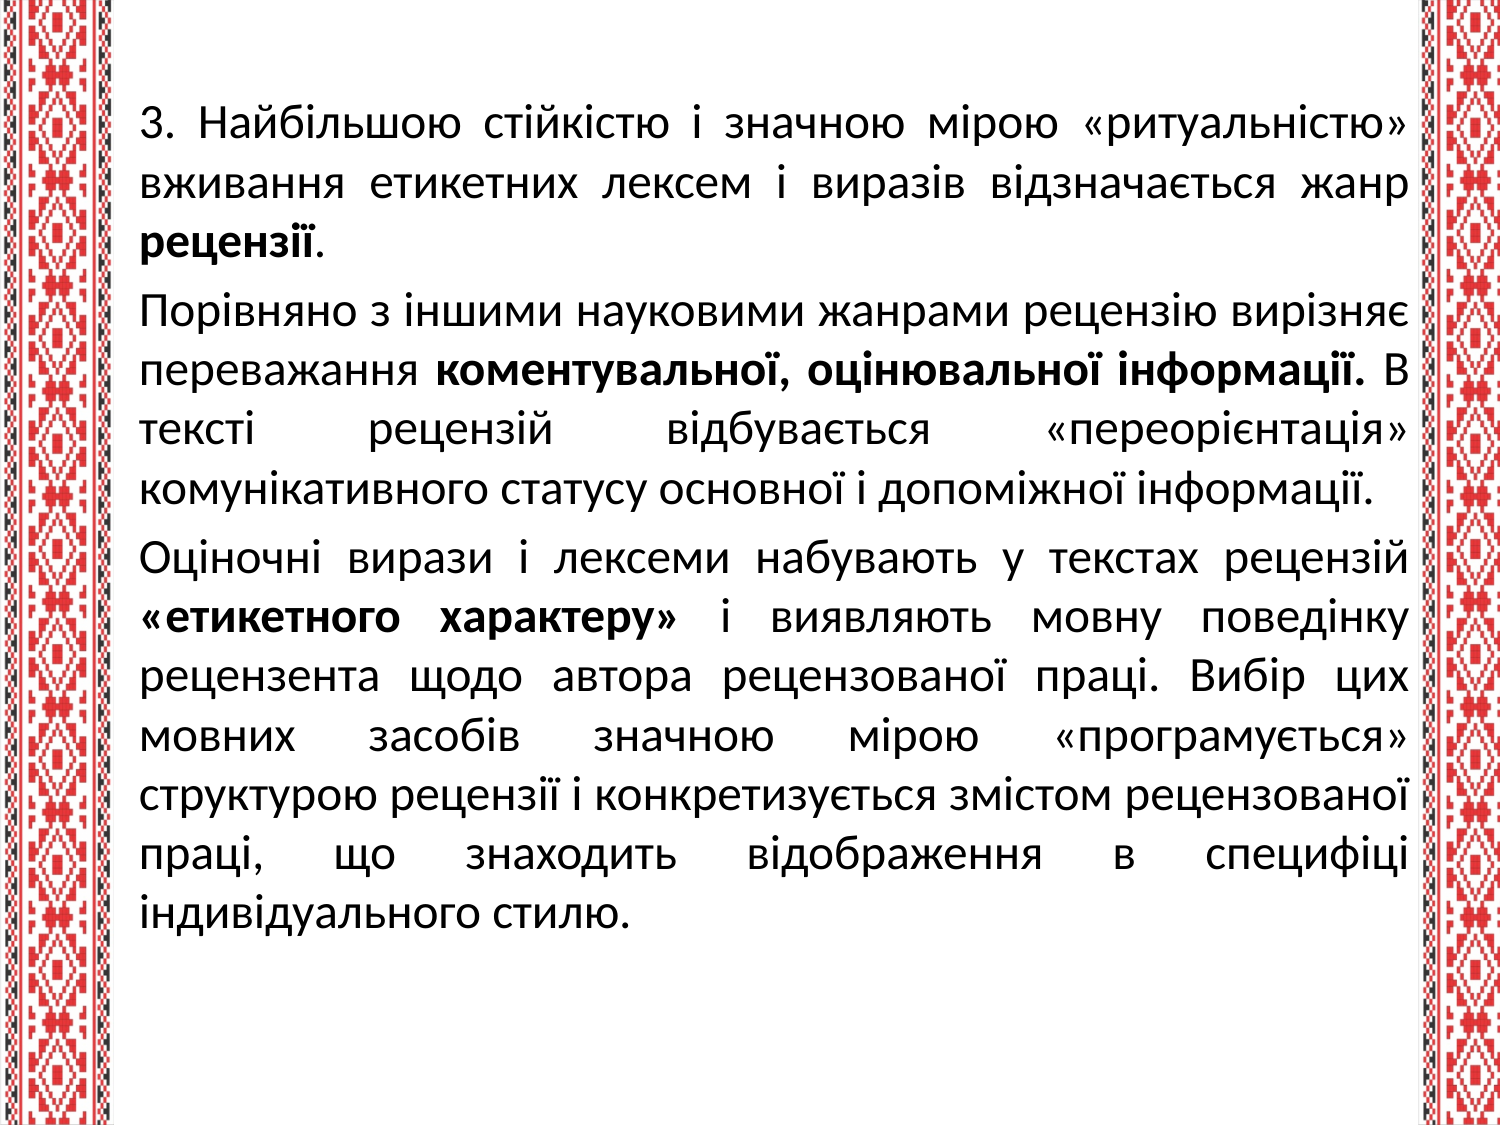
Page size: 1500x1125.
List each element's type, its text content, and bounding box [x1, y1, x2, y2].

picture [911, 1, 1500, 1124]
list 3. Найбільшою стійкістю і значною мірою «ритуальністю» вживання етикетних лексем і виразів відзначається жанр рецензії. Порівняно з іншими науковими жанрами рецензію вирізняє переважання коментувальної, оцінювальної інформації. В тексті рецензій відбувається «переорієнтація» комунікативного статусу основної і допоміжної інформації. Оціночні вирази і лексеми набувають у текстах рецензій «етикетного характеру» і виявляють мовну поведінку рецензента щодо автора рецензованої праці. Вибір цих мовних засобів значною мірою «програмується» структурою рецензії і конкретизується змістом рецензованої праці, що знаходить відображення в специфіці індивідуального стилю. [114, 82, 1418, 1005]
picture [0, 1, 620, 1124]
